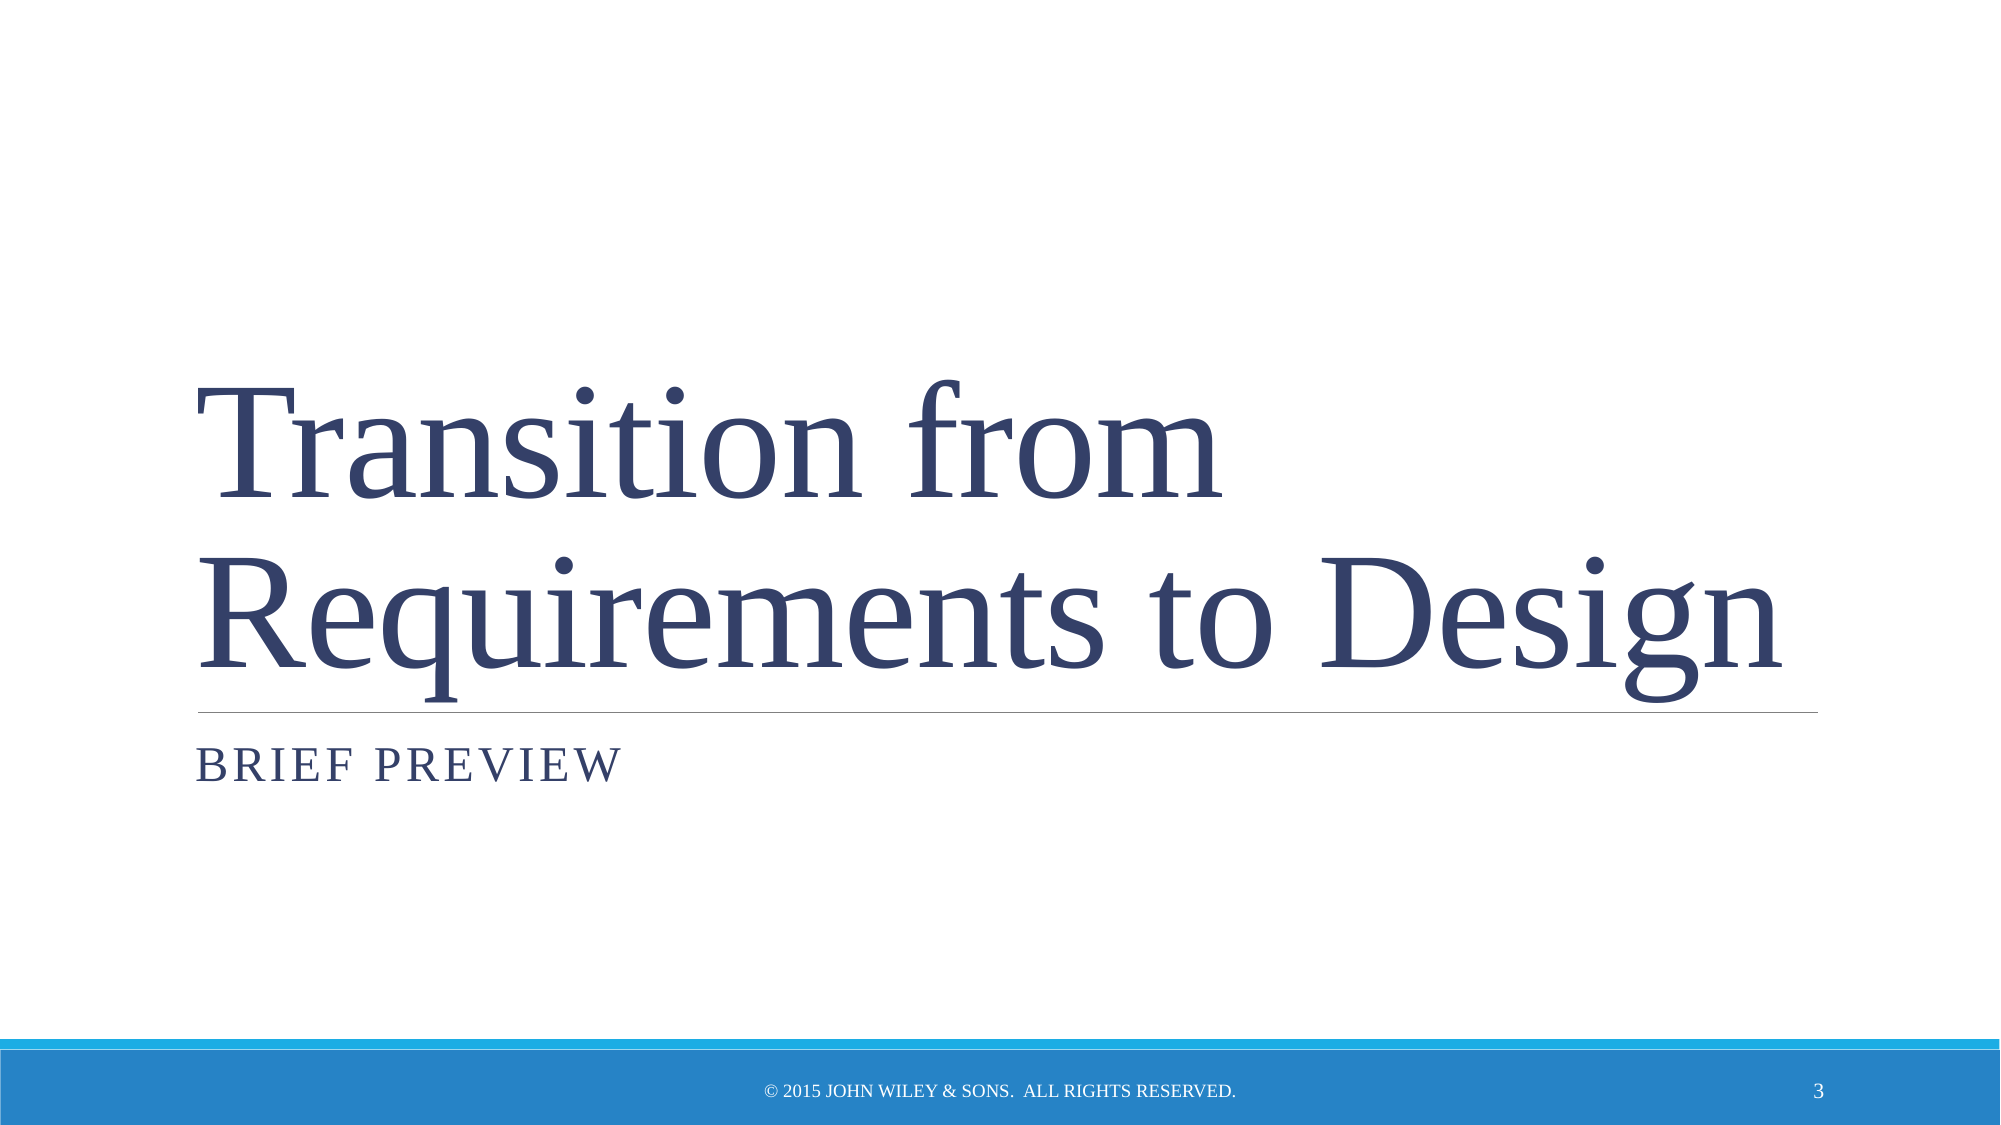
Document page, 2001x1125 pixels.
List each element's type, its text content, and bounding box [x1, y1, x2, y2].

title Transition from Requirements to Design [180, 124, 1830, 710]
list Brief preview [180, 730, 1830, 918]
footer © 2015 John Wiley & Sons. All Rights Reserved. [604, 1059, 1396, 1120]
slide_number 3 [1624, 1059, 1840, 1120]
